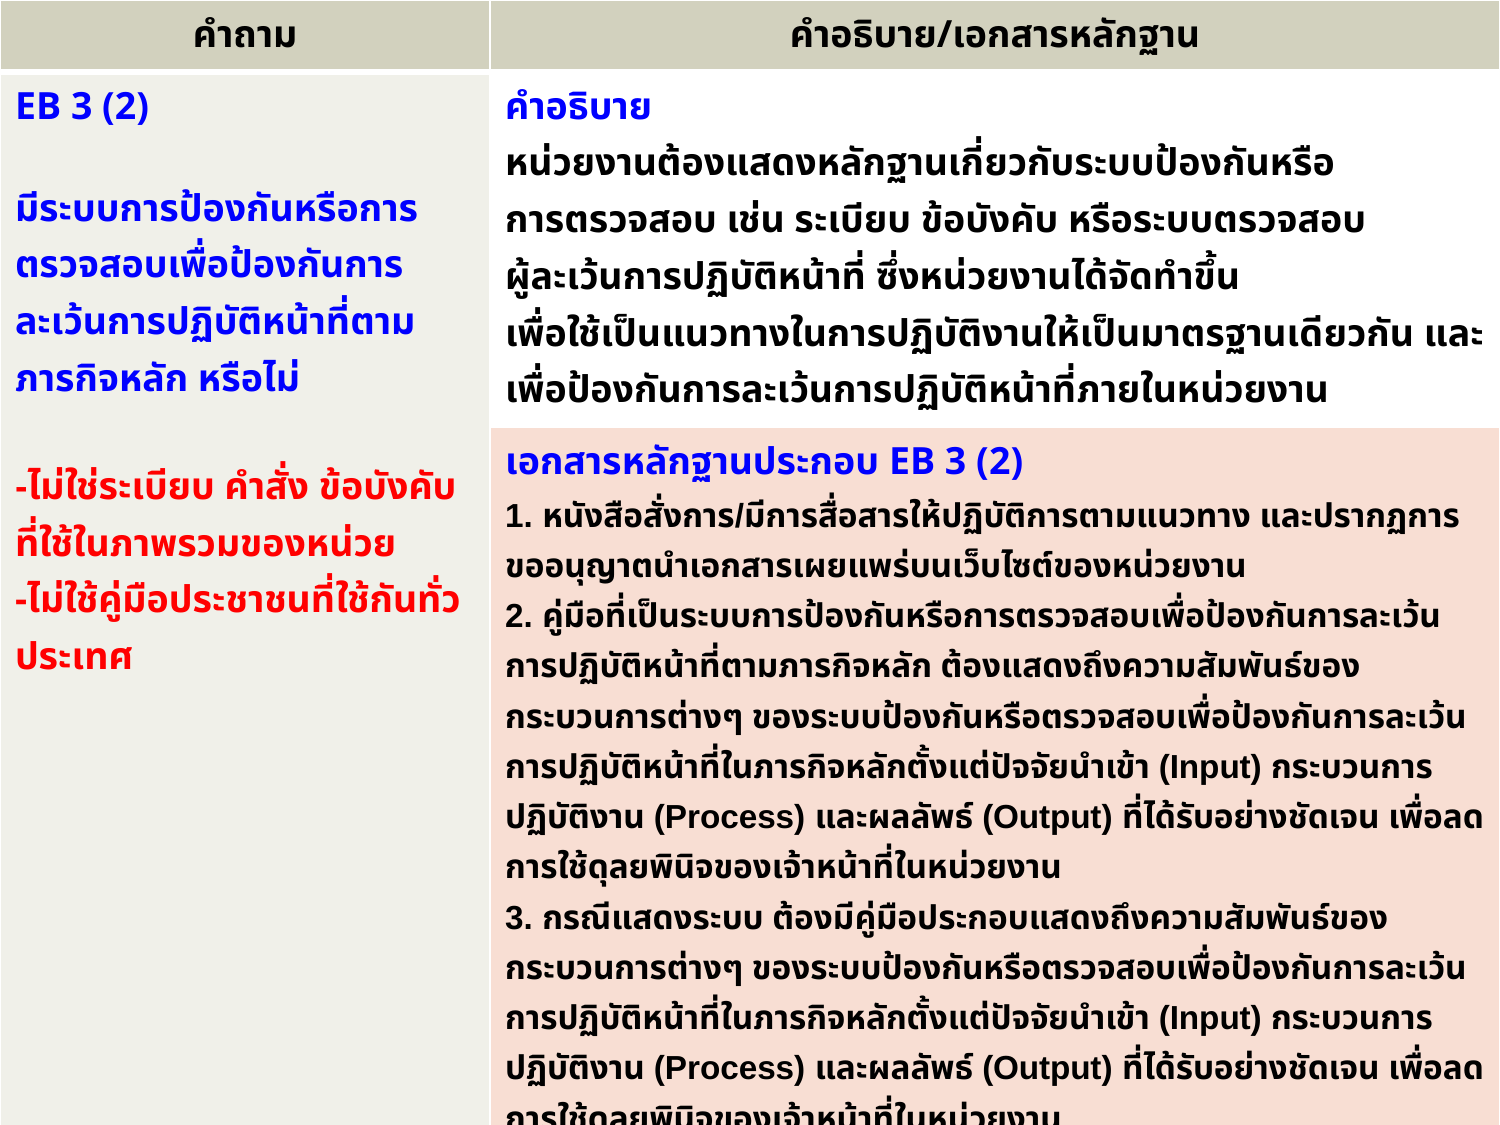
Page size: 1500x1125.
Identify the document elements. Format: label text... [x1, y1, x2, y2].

table_header คำอธิบาย/เอกสารหลักฐาน [491, 1, 1499, 69]
table_cell EB 3 (2) มีระบบการป้องกันหรือการตรวจสอบเพื่อป้องกันการละเว้นการปฏิบัติหน้าที่ตามภารกิจหลัก หรือไม่ -ไม่ใช่ระเบียบ คำสั่ง ข้อบังคับ ที่ใช้ในภาพรวมของหน่วย -ไม่ใช้คู่มือประชาชนที่ใช้กันทั่วประเทศ [1, 75, 489, 1125]
table_cell เอกสารหลักฐานประกอบ EB 3 (2) 1. หนังสือสั่งการ/มีการสื่อสารให้ปฏิบัติการตามแนวทาง และปรากฏการขออนุญาตนำเอกสารเผยแพร่บนเว็บไซต์ของหน่วยงาน 2. คู่มือที่เป็นระบบการป้องกันหรือการตรวจสอบเพื่อป้องกันการละเว้นการปฏิบัติหน้าที่ตามภารกิจหลัก ต้องแสดงถึงความสัมพันธ์ของกระบวนการต่างๆ ของระบบป้องกันหรือตรวจสอบเพื่อป้องกันการละเว้นการปฏิบัติหน้าที่ในภารกิจหลักตั้งแต่ปัจจัยนำเข้า (Input) กระบวนการปฏิบัติงาน (Process) และผลลัพธ์ (Output) ที่ได้รับอย่างชัดเจน เพื่อลดการใช้ดุลยพินิจของเจ้าหน้าที่ในหน่วยงาน 3. กรณีแสดงระบบ ต้องมีคู่มือประกอบแสดงถึงความสัมพันธ์ของกระบวนการต่างๆ ของระบบป้องกันหรือตรวจสอบเพื่อป้องกันการละเว้นการปฏิบัติหน้าที่ในภารกิจหลักตั้งแต่ปัจจัยนำเข้า (Input) กระบวนการปฏิบัติงาน (Process) และผลลัพธ์ (Output) ที่ได้รับอย่างชัดเจน เพื่อลดการใช้ดุลยพินิจของเจ้าหน้าที่ในหน่วยงาน 4. แสดงหลักฐานช่องทางที่นำไปเผยแพร่ 5. Print Screen แผนผังขั้นตอนการปฏิบัติงานหรือคู่มือการปฏิบัติงานจาก Web site หน่วยงาน [491, 428, 1499, 1125]
table_cell คำอธิบาย หน่วยงานต้องแสดงหลักฐานเกี่ยวกับระบบป้องกันหรือ การตรวจสอบ เช่น ระเบียบ ข้อบังคับ หรือระบบตรวจสอบ ผู้ละเว้นการปฏิบัติหน้าที่ ซึ่งหน่วยงานได้จัดทำขึ้น เพื่อใช้เป็นแนวทางในการปฏิบัติงานให้เป็นมาตรฐานเดียวกัน และเพื่อป้องกันการละเว้นการปฏิบัติหน้าที่ภายในหน่วยงาน [491, 75, 1499, 426]
table_header คำถาม [1, 1, 489, 69]
